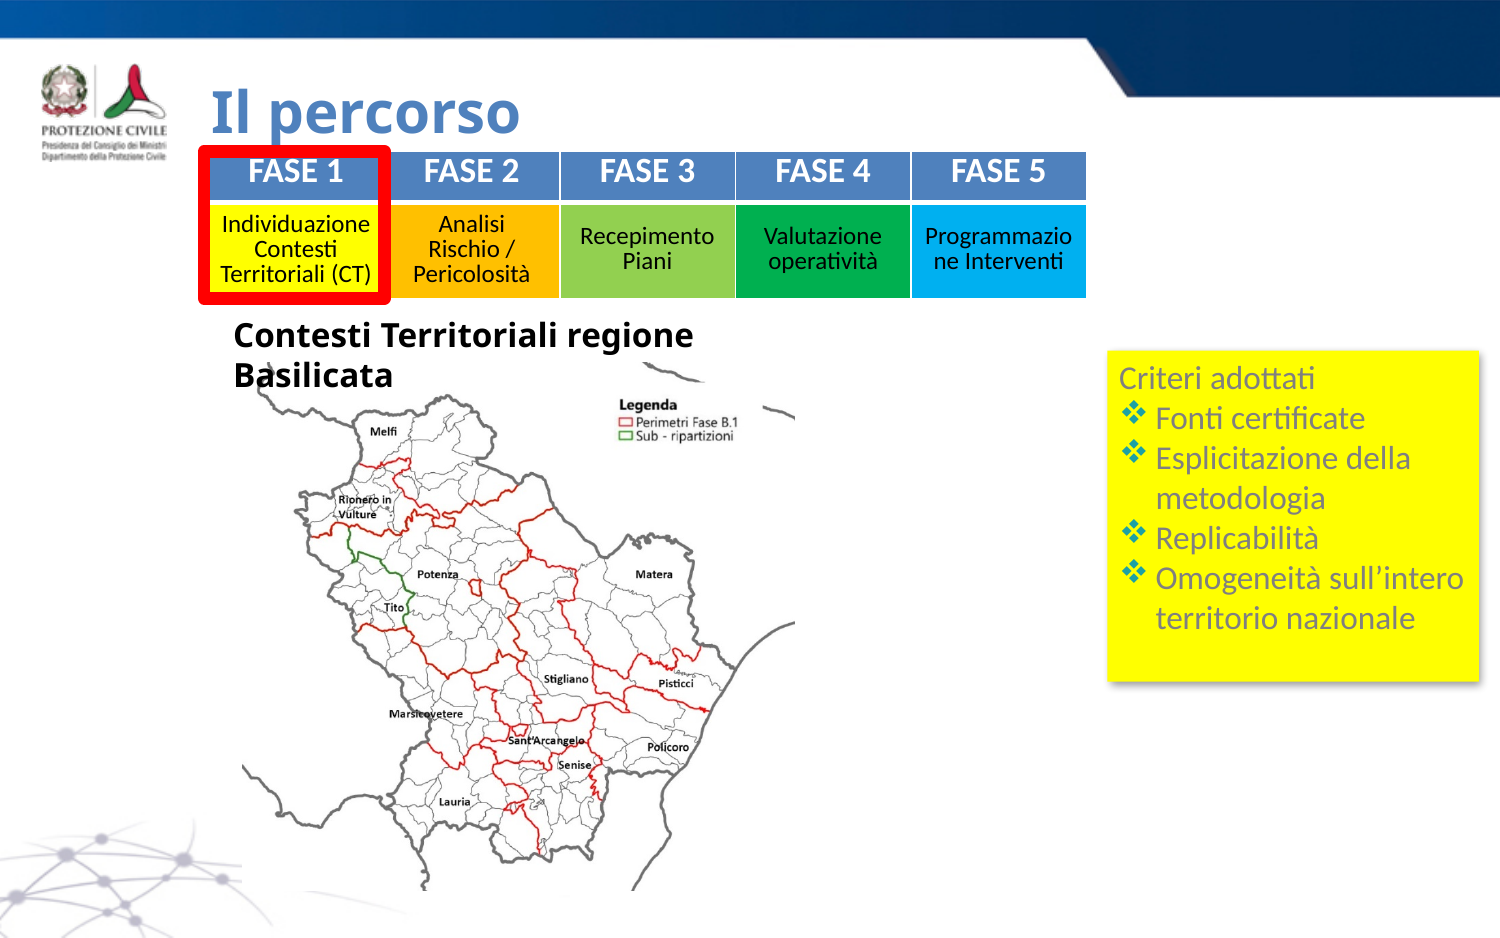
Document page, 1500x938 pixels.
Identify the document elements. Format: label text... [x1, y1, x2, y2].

table_header FASE 5 [912, 152, 1086, 200]
table_cell Programmazione Interventi [912, 205, 1086, 298]
table_header FASE 3 [561, 152, 735, 200]
table_cell Analisi Rischio / Pericolosità [387, 205, 559, 298]
table_cell Recepimento Piani [561, 205, 735, 298]
title Il percorso [196, 23, 1316, 205]
text_box Criteri adottati Fonti certificate Esplicitazione della metodologia Replicabilità Omogeneità sull’intero territorio nazionale [1107, 350, 1479, 682]
table_cell Valutazione operatività [736, 205, 910, 298]
picture [0, 0, 1500, 938]
table_header FASE 2 [387, 152, 559, 200]
text_box Contesti Territoriali regione Basilicata [218, 306, 869, 402]
text_box [202, 149, 387, 300]
table_header FASE 4 [736, 152, 910, 200]
